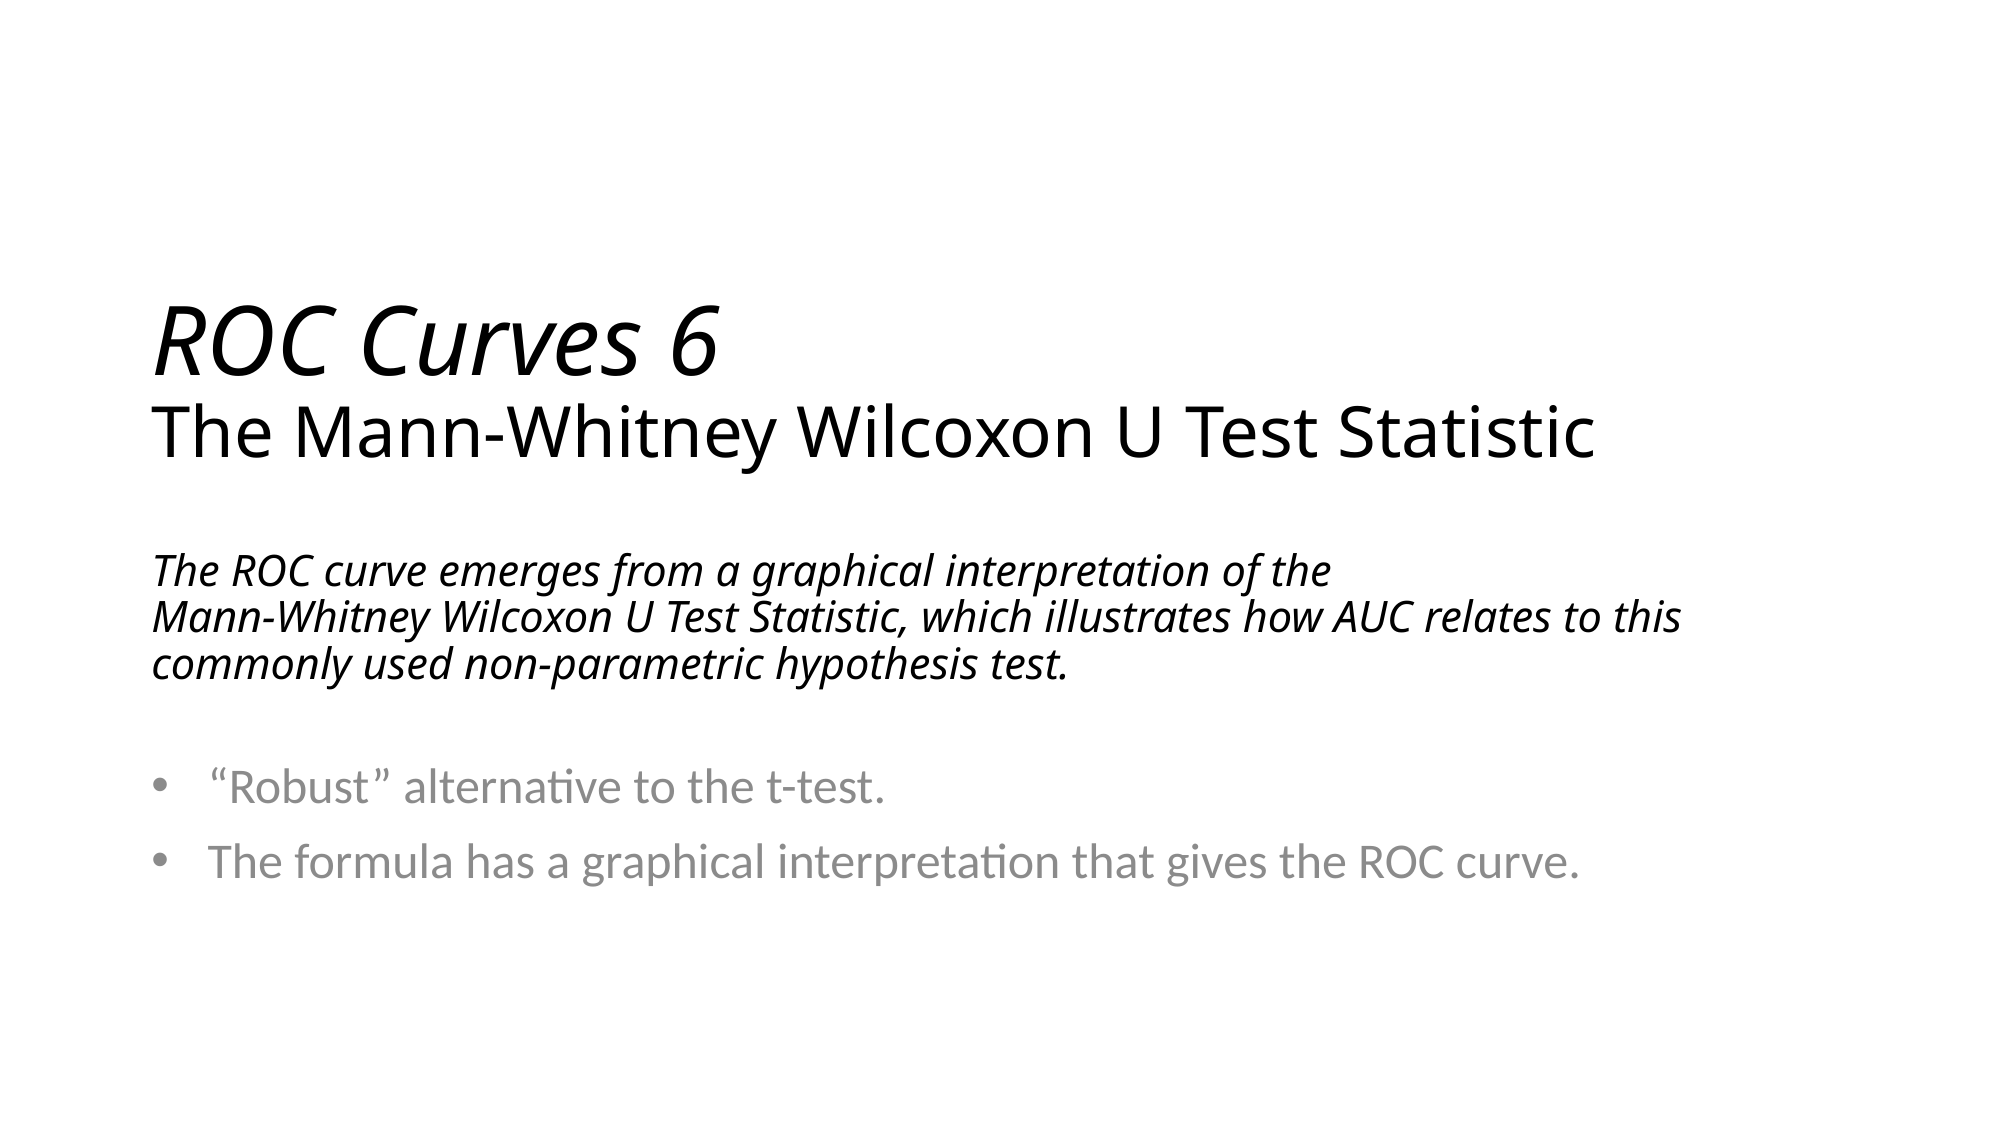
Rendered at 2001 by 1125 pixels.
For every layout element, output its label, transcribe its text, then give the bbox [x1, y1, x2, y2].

title ROC Curves 6 The Mann-Whitney Wilcoxon U Test Statistic The ROC curve emerges from a graphical interpretation of the Mann-Whitney Wilcoxon U Test Statistic, which illustrates how AUC relates to this commonly used non-parametric hypothesis test. [136, 280, 1862, 749]
list “Robust” alternative to the t-test. The formula has a graphical interpretation that gives the ROC curve. [136, 752, 1862, 999]
